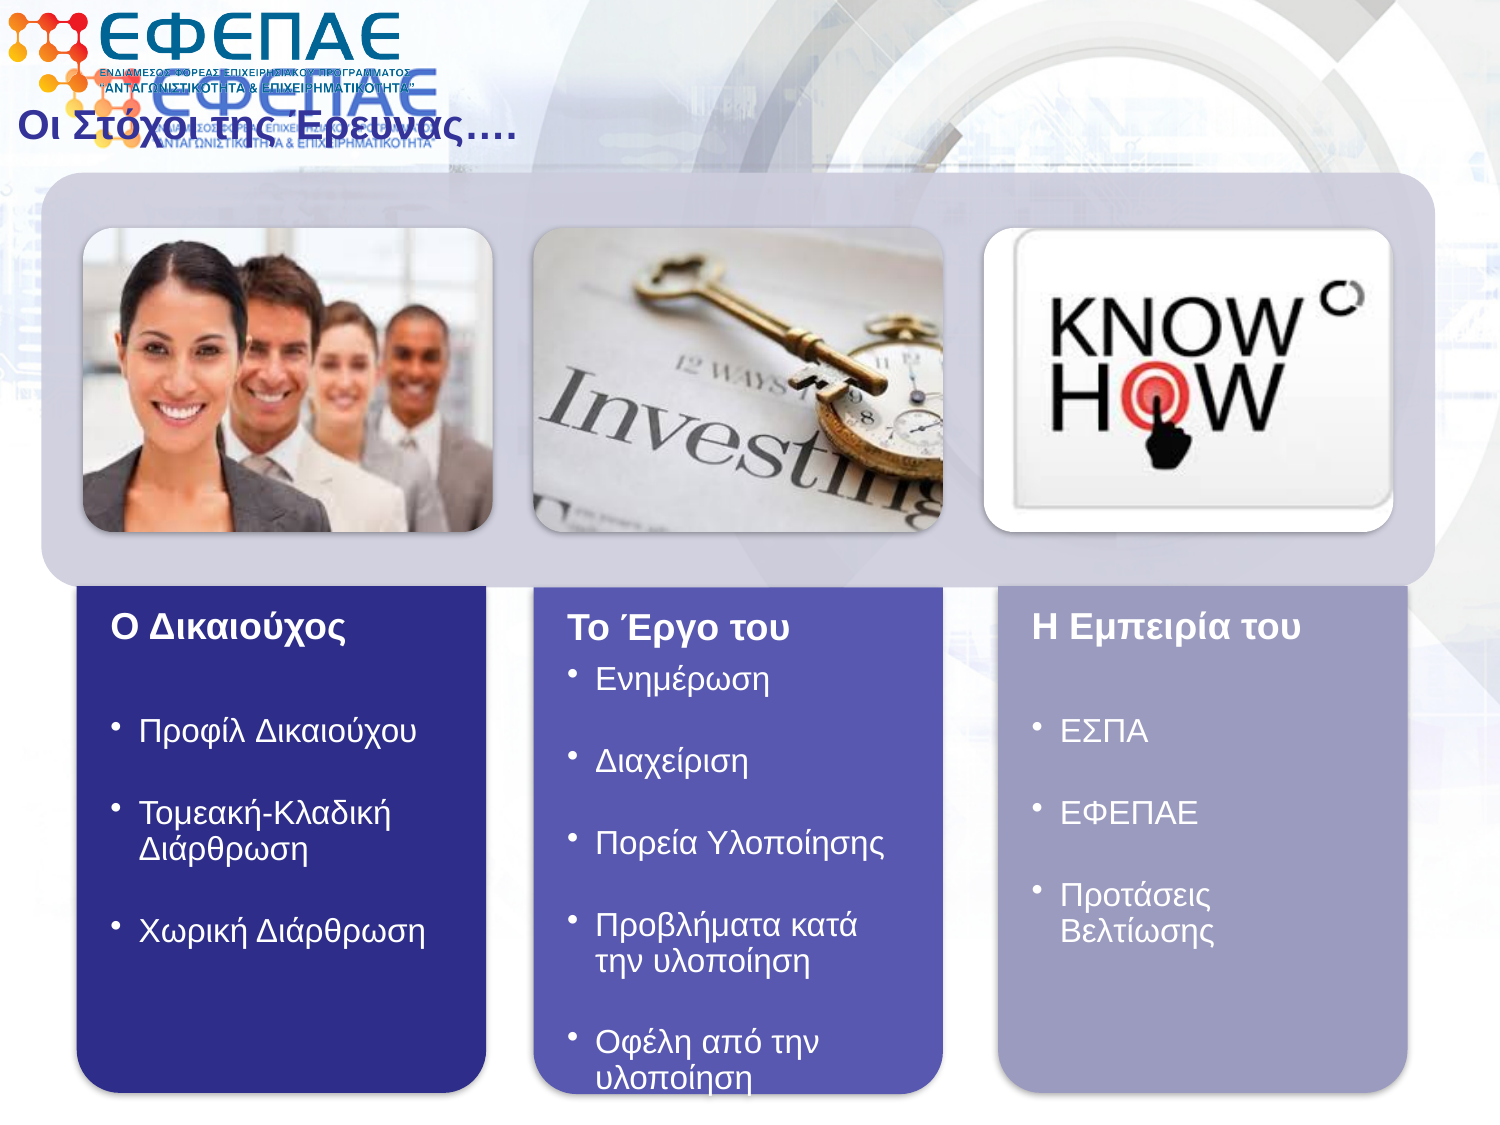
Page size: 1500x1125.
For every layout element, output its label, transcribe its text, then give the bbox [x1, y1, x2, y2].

text_box Οι Στόχοι της Έρευνας…. [2, 90, 1424, 155]
picture [0, 0, 423, 106]
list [41, 172, 1436, 1095]
table_header 1. Ο δικαιούχος [0, 0, 1500, 1125]
